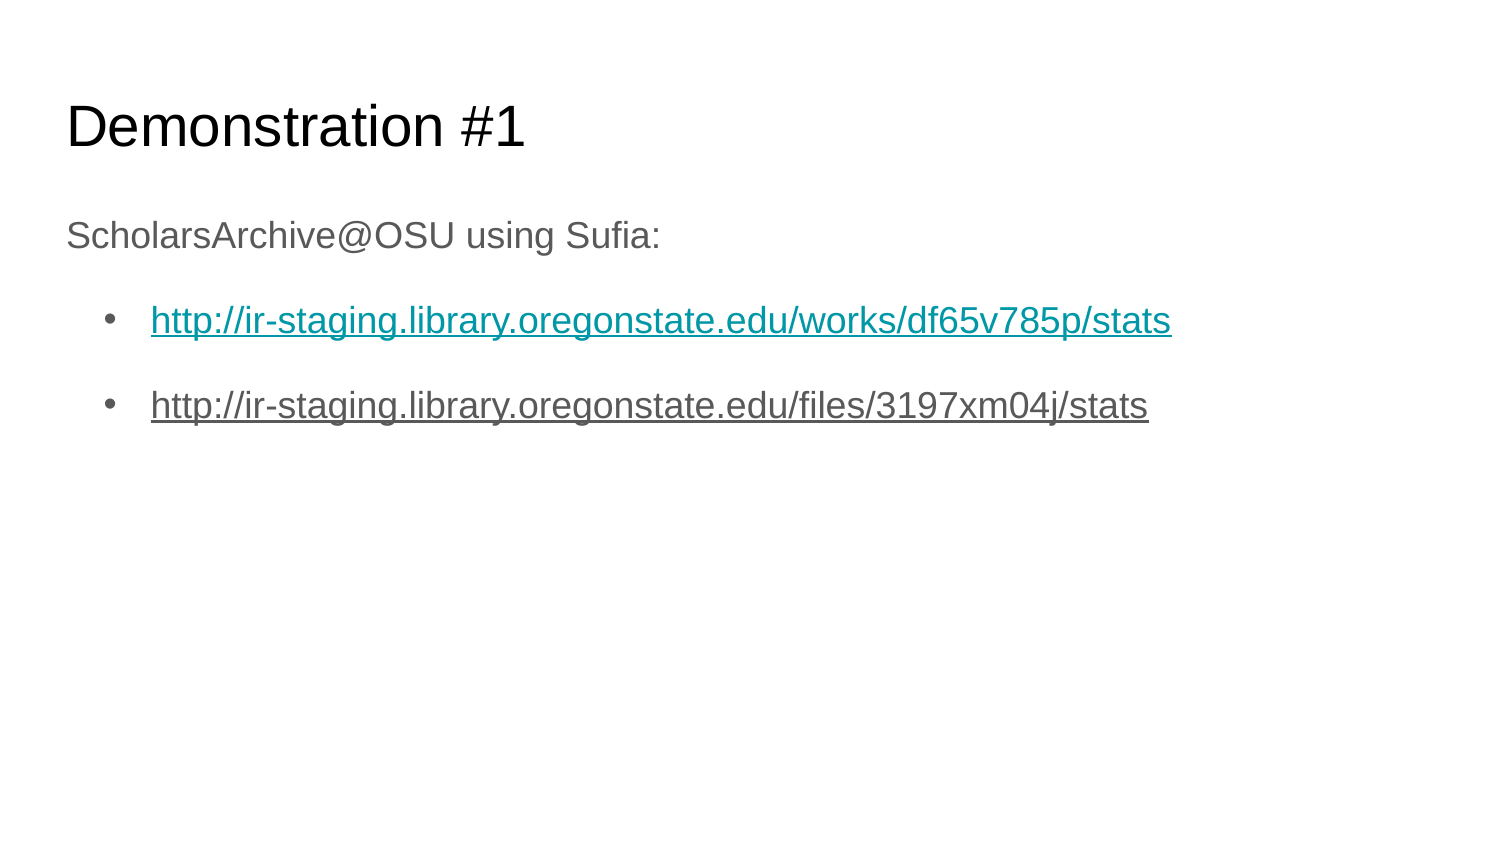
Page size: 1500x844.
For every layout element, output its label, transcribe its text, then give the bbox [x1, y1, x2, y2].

title Demonstration #1 [51, 72, 1449, 167]
list ScholarsArchive@OSU using Sufia: http://ir-staging.library.oregonstate.edu/works/df65v785p/stats http://ir-staging.library.oregonstate.edu/files/3197xm04j/stats [51, 189, 1449, 750]
